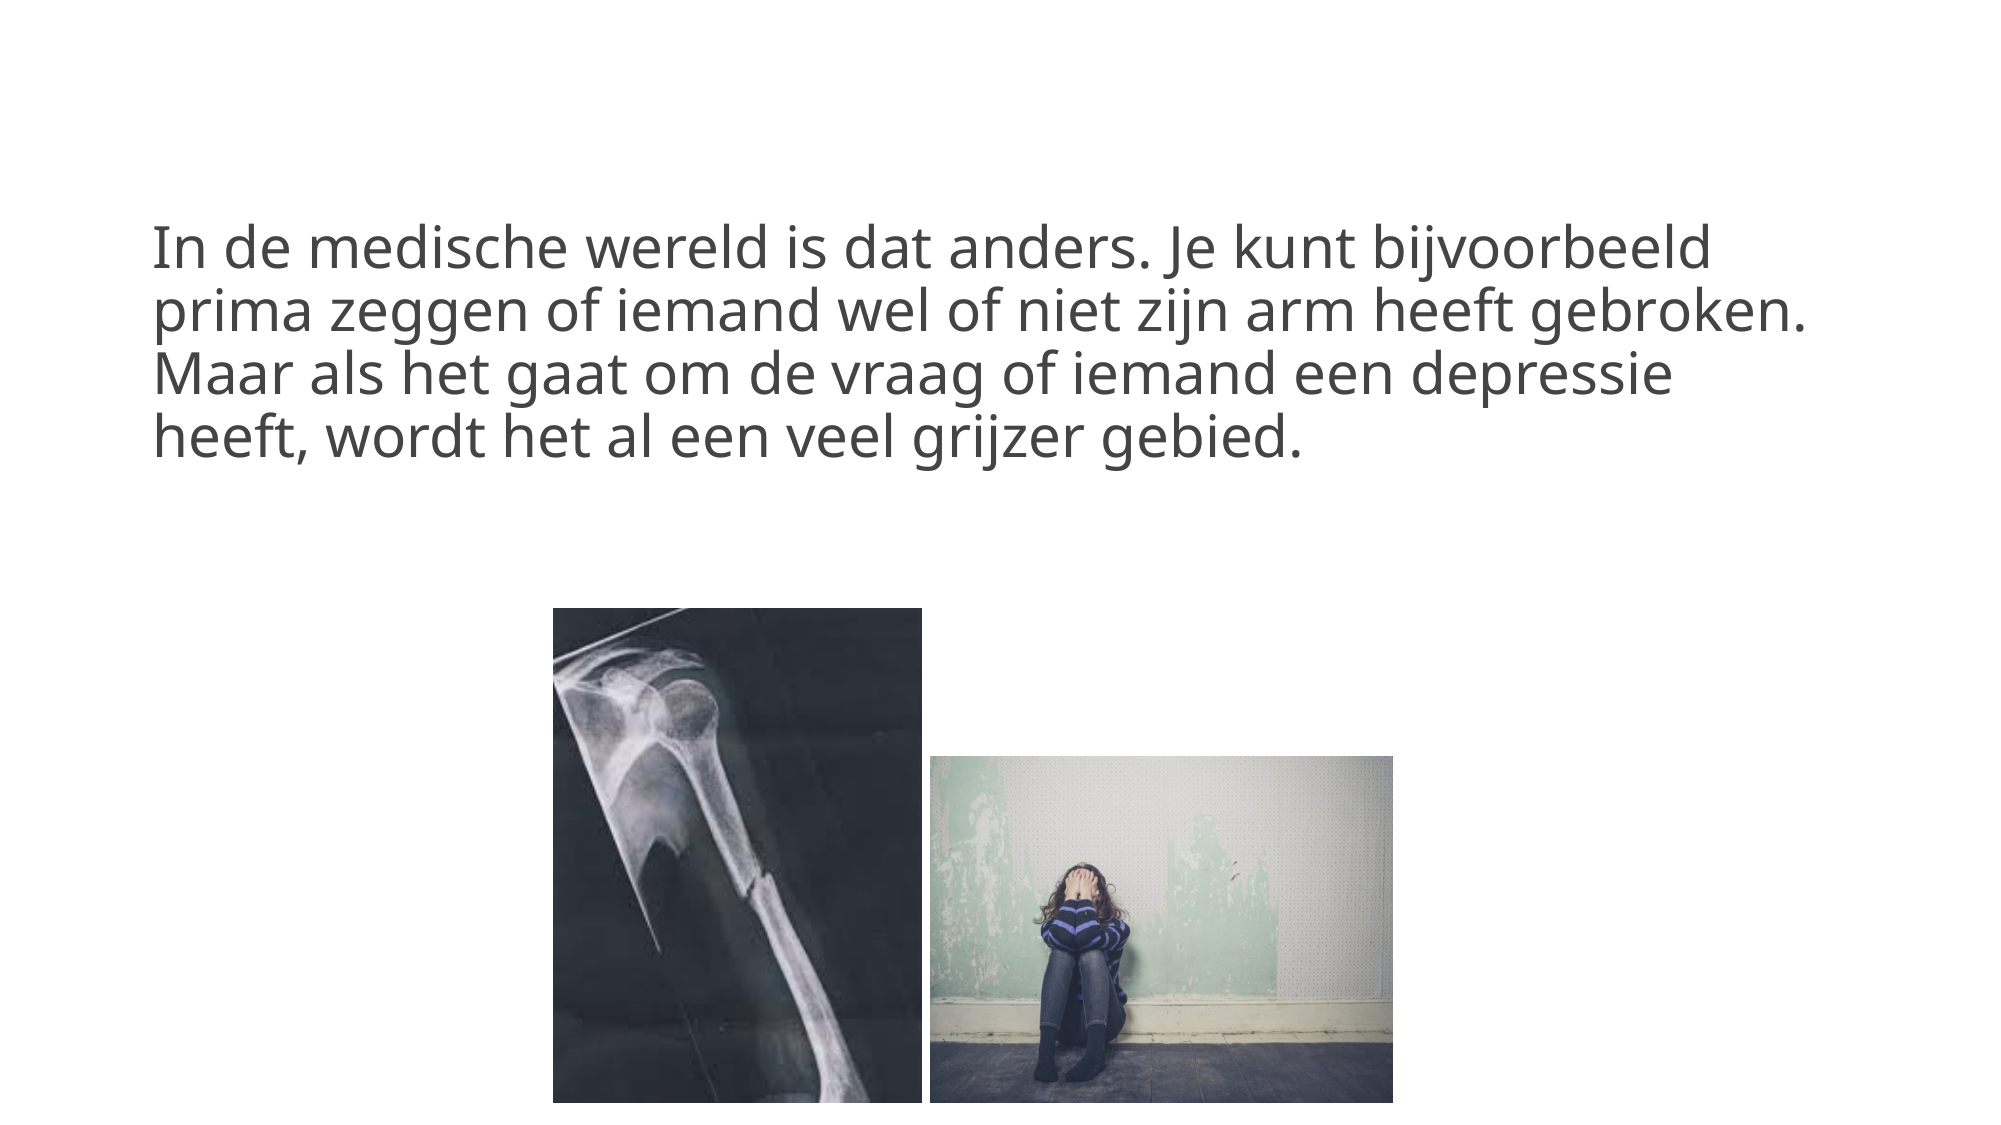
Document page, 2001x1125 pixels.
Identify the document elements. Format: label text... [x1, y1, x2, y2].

picture [930, 756, 1393, 1103]
picture [553, 608, 922, 1103]
list In de medische wereld is dat anders. Je kunt bijvoorbeeld prima zeggen of iemand wel of niet zijn arm heeft gebroken. Maar als het gaat om de vraag of iemand een depressie heeft, wordt het al een veel grijzer gebied. [137, 210, 1863, 1014]
